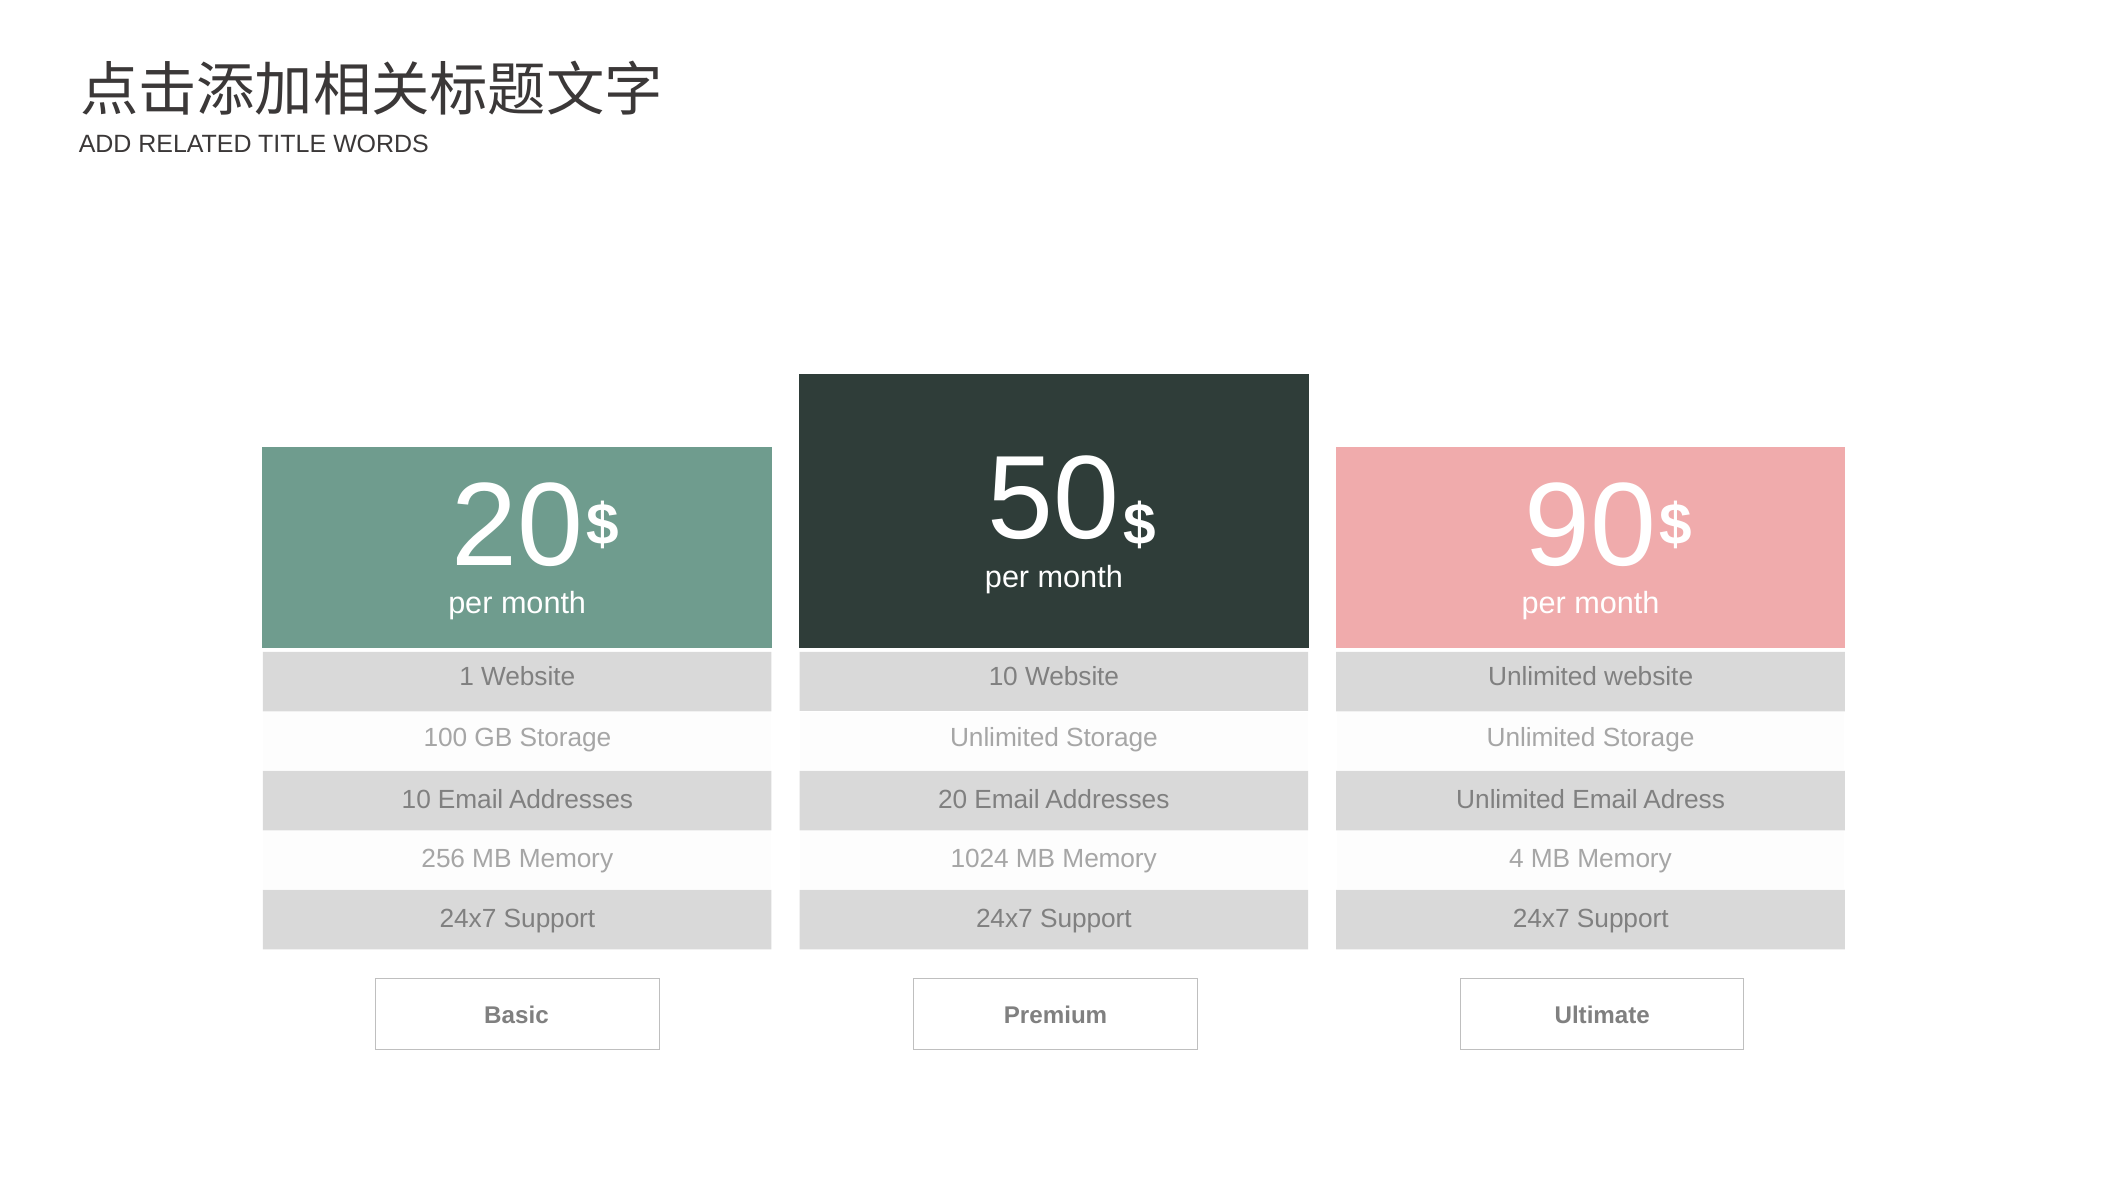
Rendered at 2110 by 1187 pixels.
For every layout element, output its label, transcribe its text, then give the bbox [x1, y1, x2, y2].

text_box 点击添加相关标题文字 [64, 43, 679, 130]
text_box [799, 373, 1309, 950]
text_box ADD RELATED TITLE WORDS [62, 119, 446, 166]
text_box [375, 978, 659, 1050]
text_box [1460, 978, 1744, 1050]
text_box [1336, 439, 1845, 950]
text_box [262, 439, 772, 950]
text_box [913, 978, 1197, 1050]
